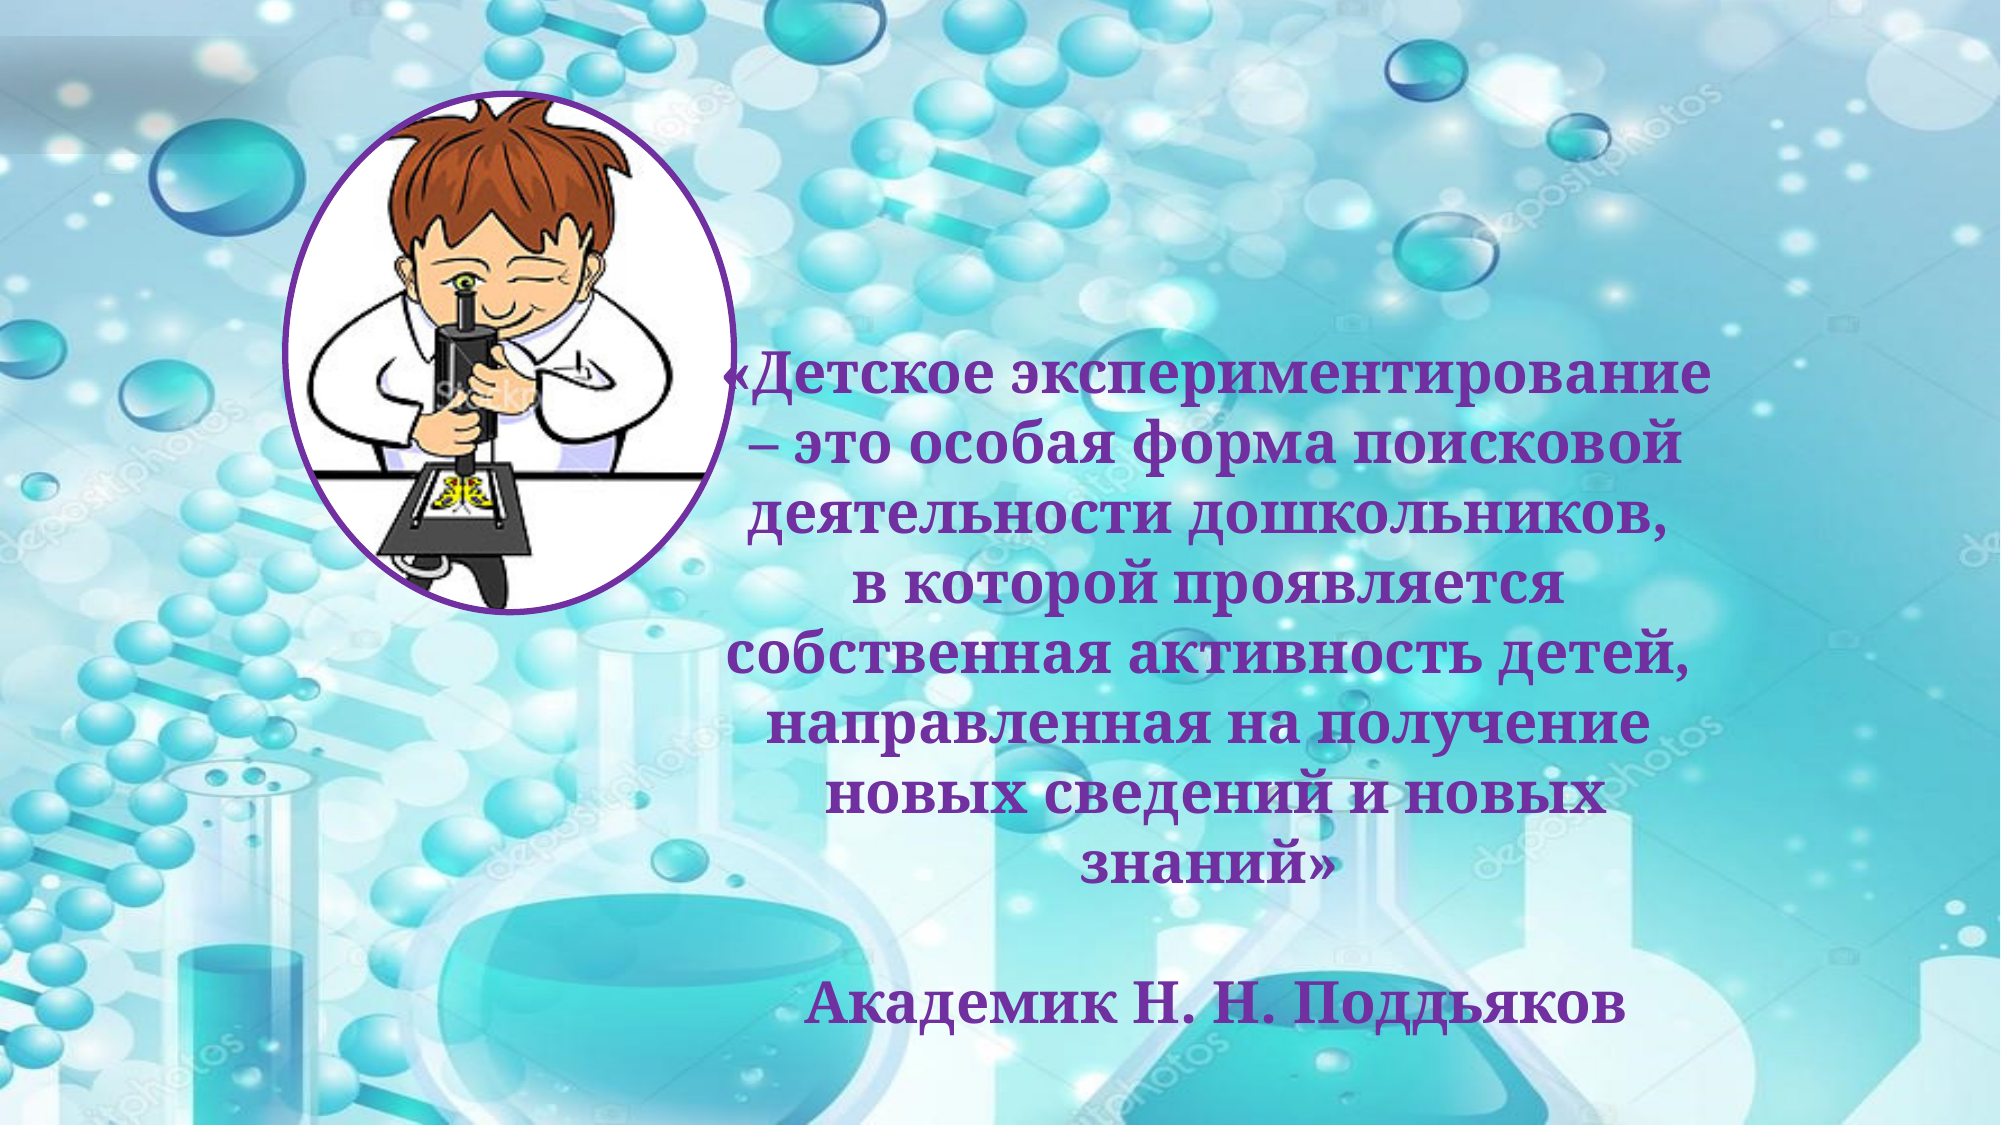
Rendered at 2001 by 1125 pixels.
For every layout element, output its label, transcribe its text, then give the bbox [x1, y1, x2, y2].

text_box «Детское экспериментирование – это особая форма поисковой деятельности дошкольников, в которой проявляется собственная активность детей, направленная на получение новых сведений и новых знаний» Академик Н. Н. Поддьяков [683, 328, 1750, 1043]
picture [0, 0, 2001, 1125]
